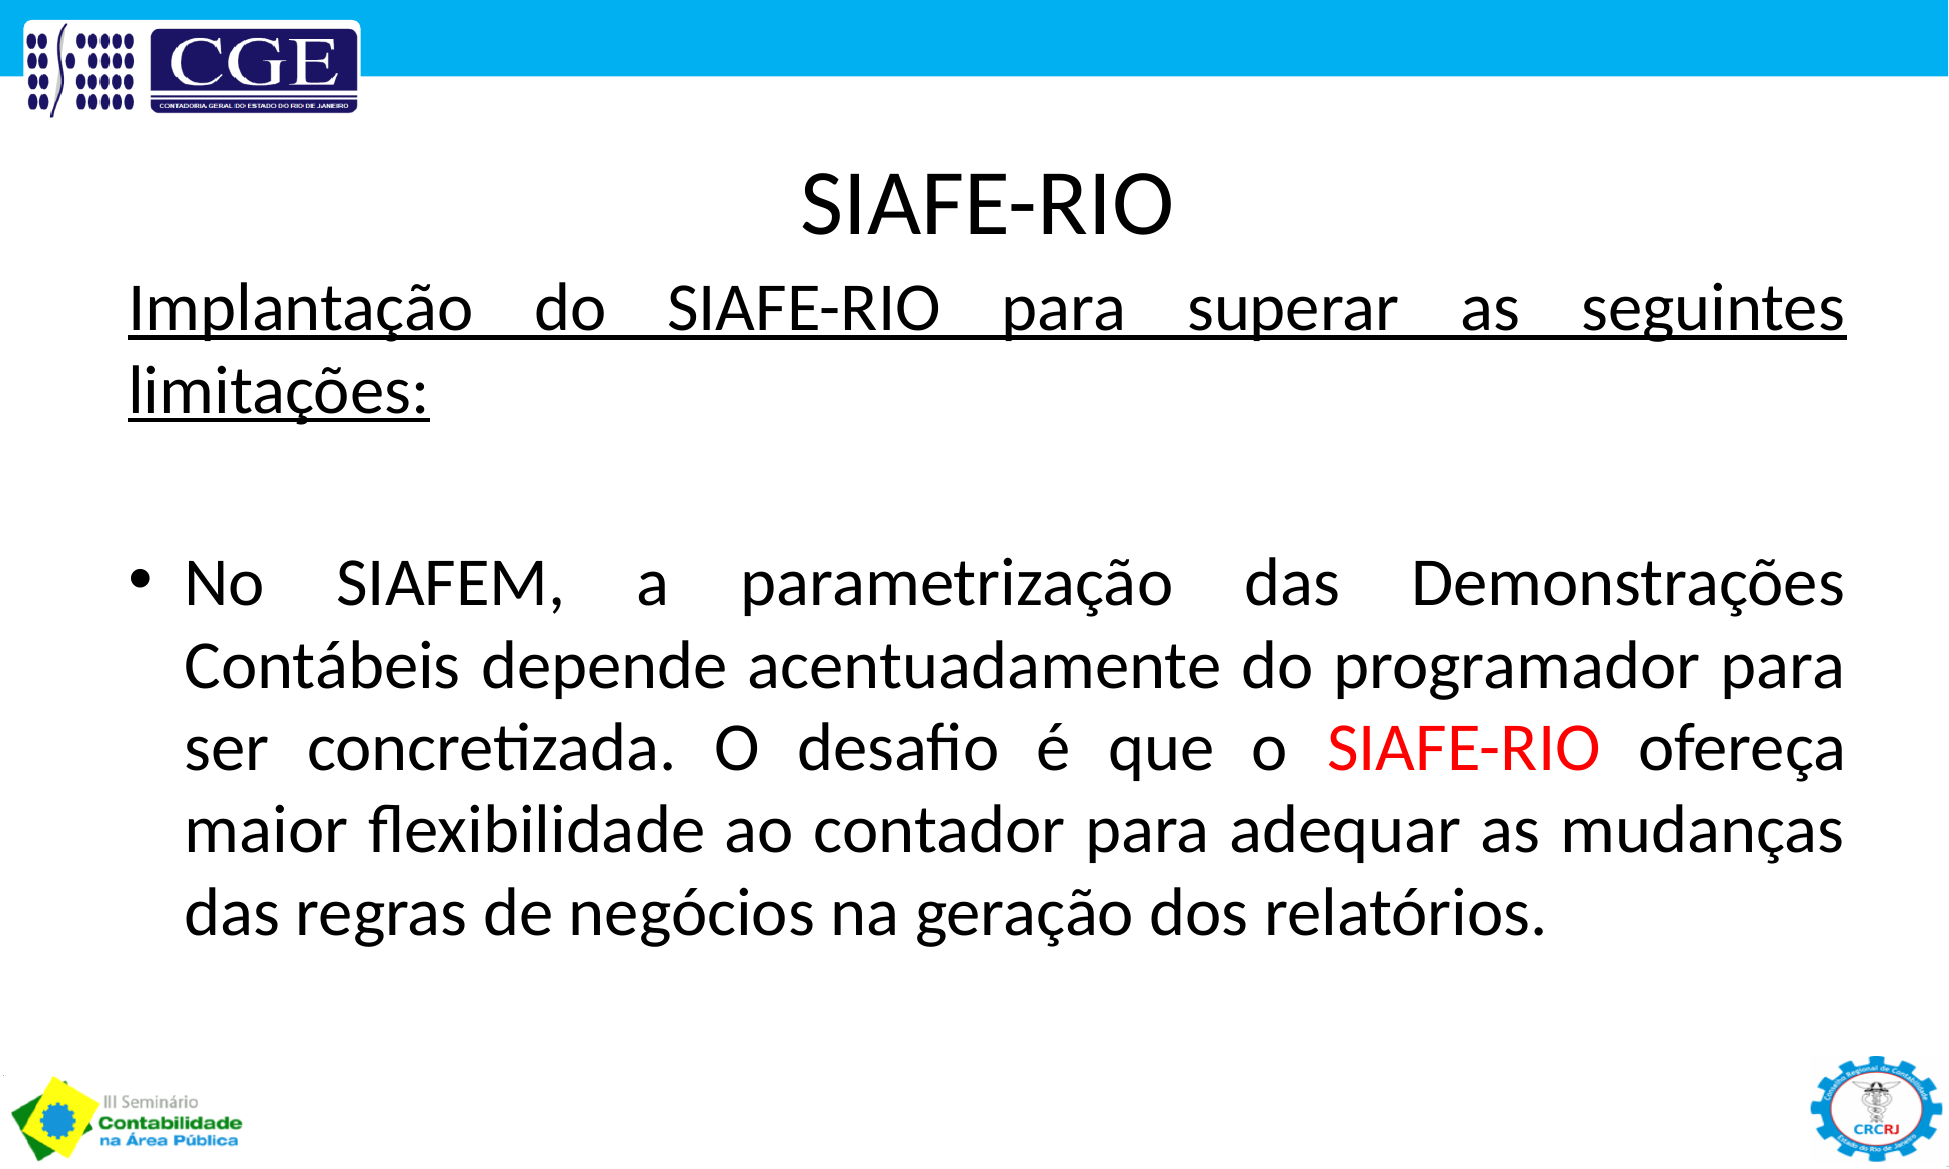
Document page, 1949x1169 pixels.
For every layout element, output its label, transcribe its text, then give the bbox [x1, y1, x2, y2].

picture [1865, 1056, 1870, 1065]
picture [23, 20, 361, 118]
picture [3, 1075, 254, 1168]
picture [1865, 1066, 1927, 1151]
text_box Implantação do SIAFE-RIO para superar as seguintes limitações: No SIAFEM, a parametrização das Demonstrações Contábeis depende acentuadamente do programador para ser concretizada. O desafio é que o SIAFE-RIO ofereça maior flexibilidade ao contador para adequar as mudanças das regras de negócios na geração dos relatórios. [110, 253, 1865, 1150]
picture [1803, 1056, 1949, 1167]
text_box SIAFE-RIO [110, 131, 1865, 253]
